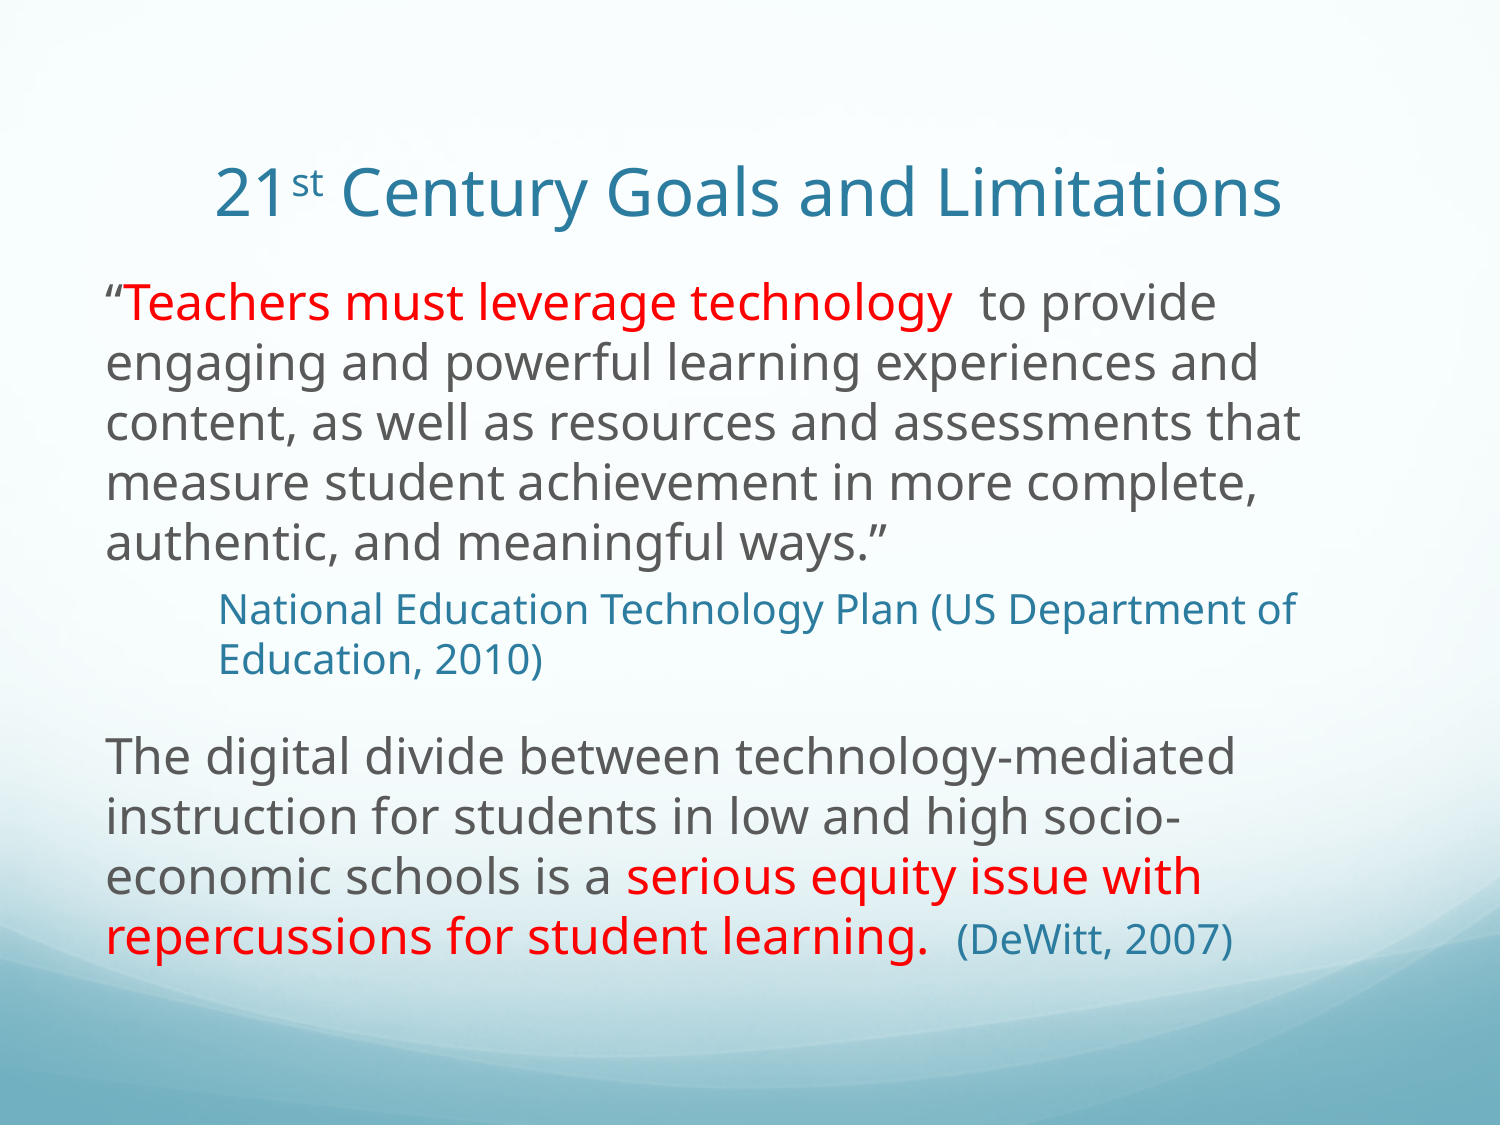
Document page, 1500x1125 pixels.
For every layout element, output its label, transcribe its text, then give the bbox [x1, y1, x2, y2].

list “Teachers must leverage technology to provide engaging and powerful learning experiences and content, as well as resources and assessments that measure student achievement in more complete, authentic, and meaningful ways.” National Education Technology Plan (US Department of Education, 2010) The digital divide between technology-mediated instruction for students in low and high socio-economic schools is a serious equity issue with repercussions for student learning. (DeWitt, 2007) [90, 262, 1410, 975]
title 21st Century Goals and Limitations [90, 17, 1410, 237]
